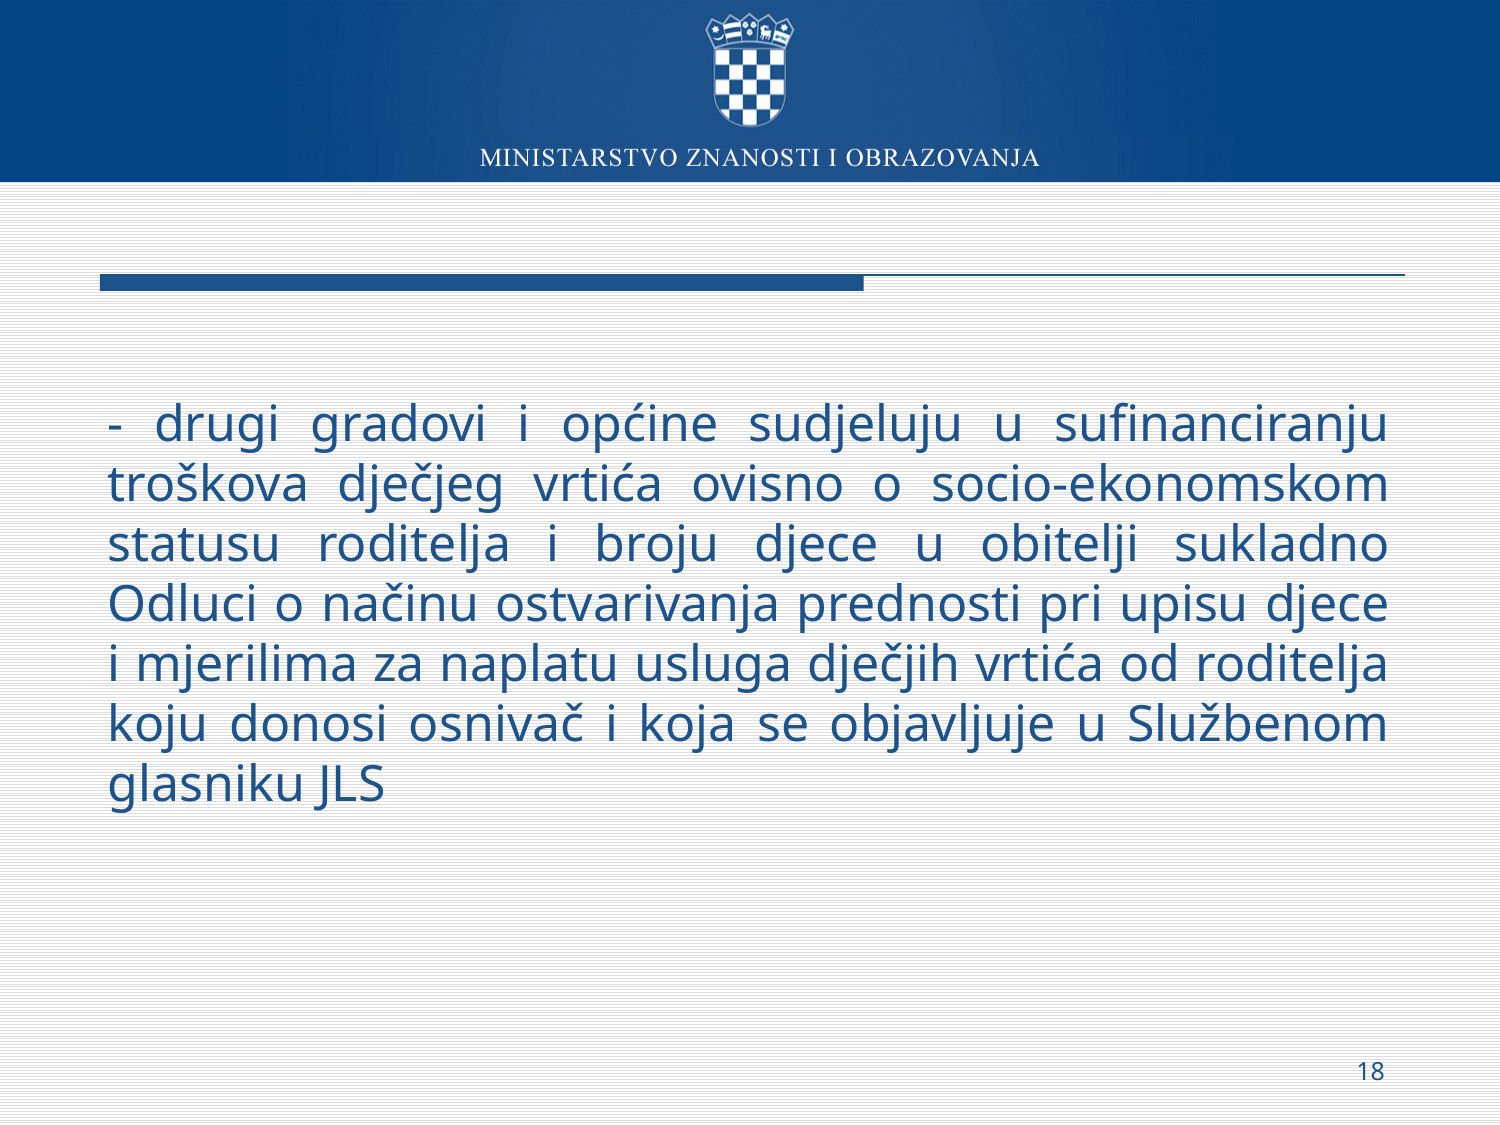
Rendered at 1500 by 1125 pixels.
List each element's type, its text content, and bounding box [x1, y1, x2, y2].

picture [0, 0, 1500, 182]
list - drugi gradovi i općine sudjeluju u sufinanciranju troškova dječjeg vrtića ovisno o socio-ekonomskom statusu roditelja i broju djece u obitelji sukladno Odluci o načinu ostvarivanja prednosti pri upisu djece i mjerilima za naplatu usluga dječjih vrtića od roditelja koju donosi osnivač i koja se objavljuje u Službenom glasniku JLS [92, 314, 1406, 946]
slide_number 18 [1074, 1048, 1400, 1106]
